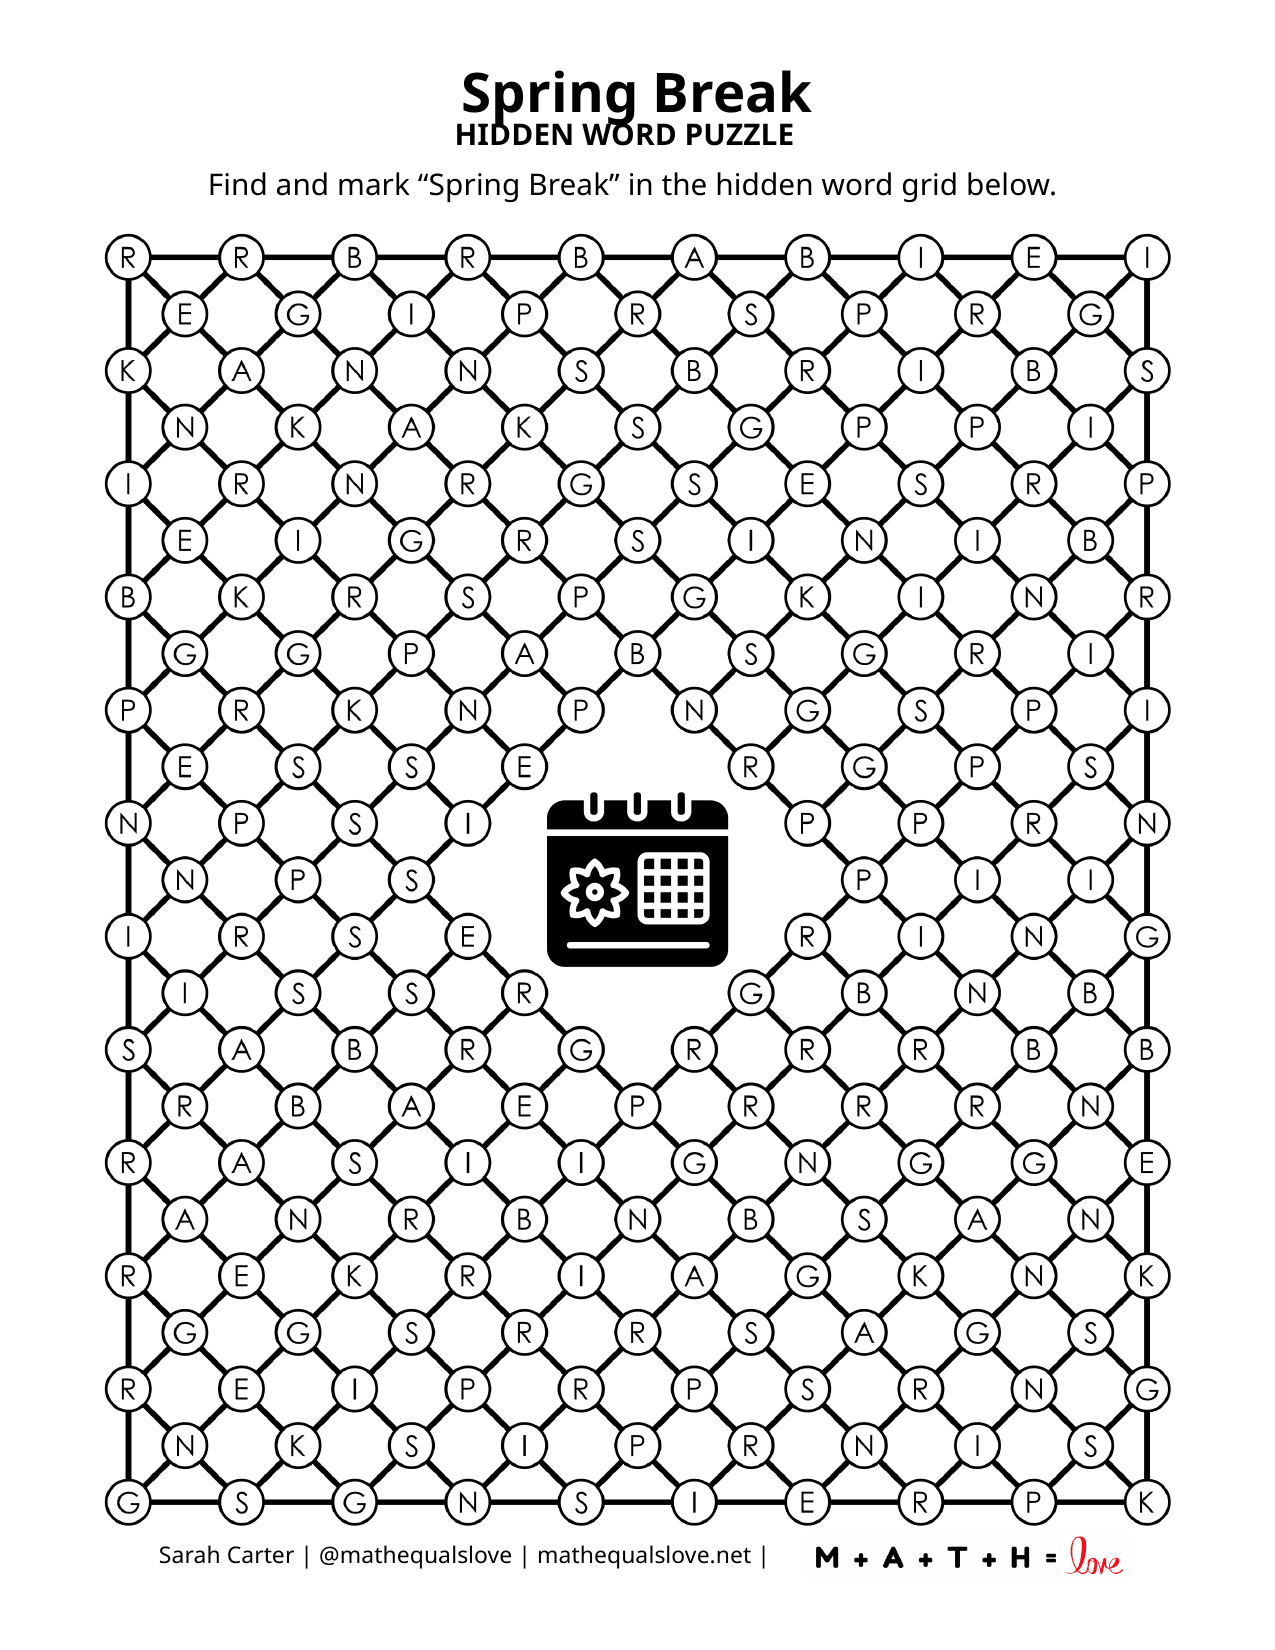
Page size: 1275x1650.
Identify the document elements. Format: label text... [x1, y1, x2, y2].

text_box HIDDEN WORD PUZZLE [319, 108, 930, 159]
text_box Spring Break [284, 57, 991, 124]
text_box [143, 1533, 1132, 1579]
text_box Find and mark “Spring Break” in the hidden word grid below. [86, 158, 1189, 209]
picture [97, 226, 1178, 1533]
